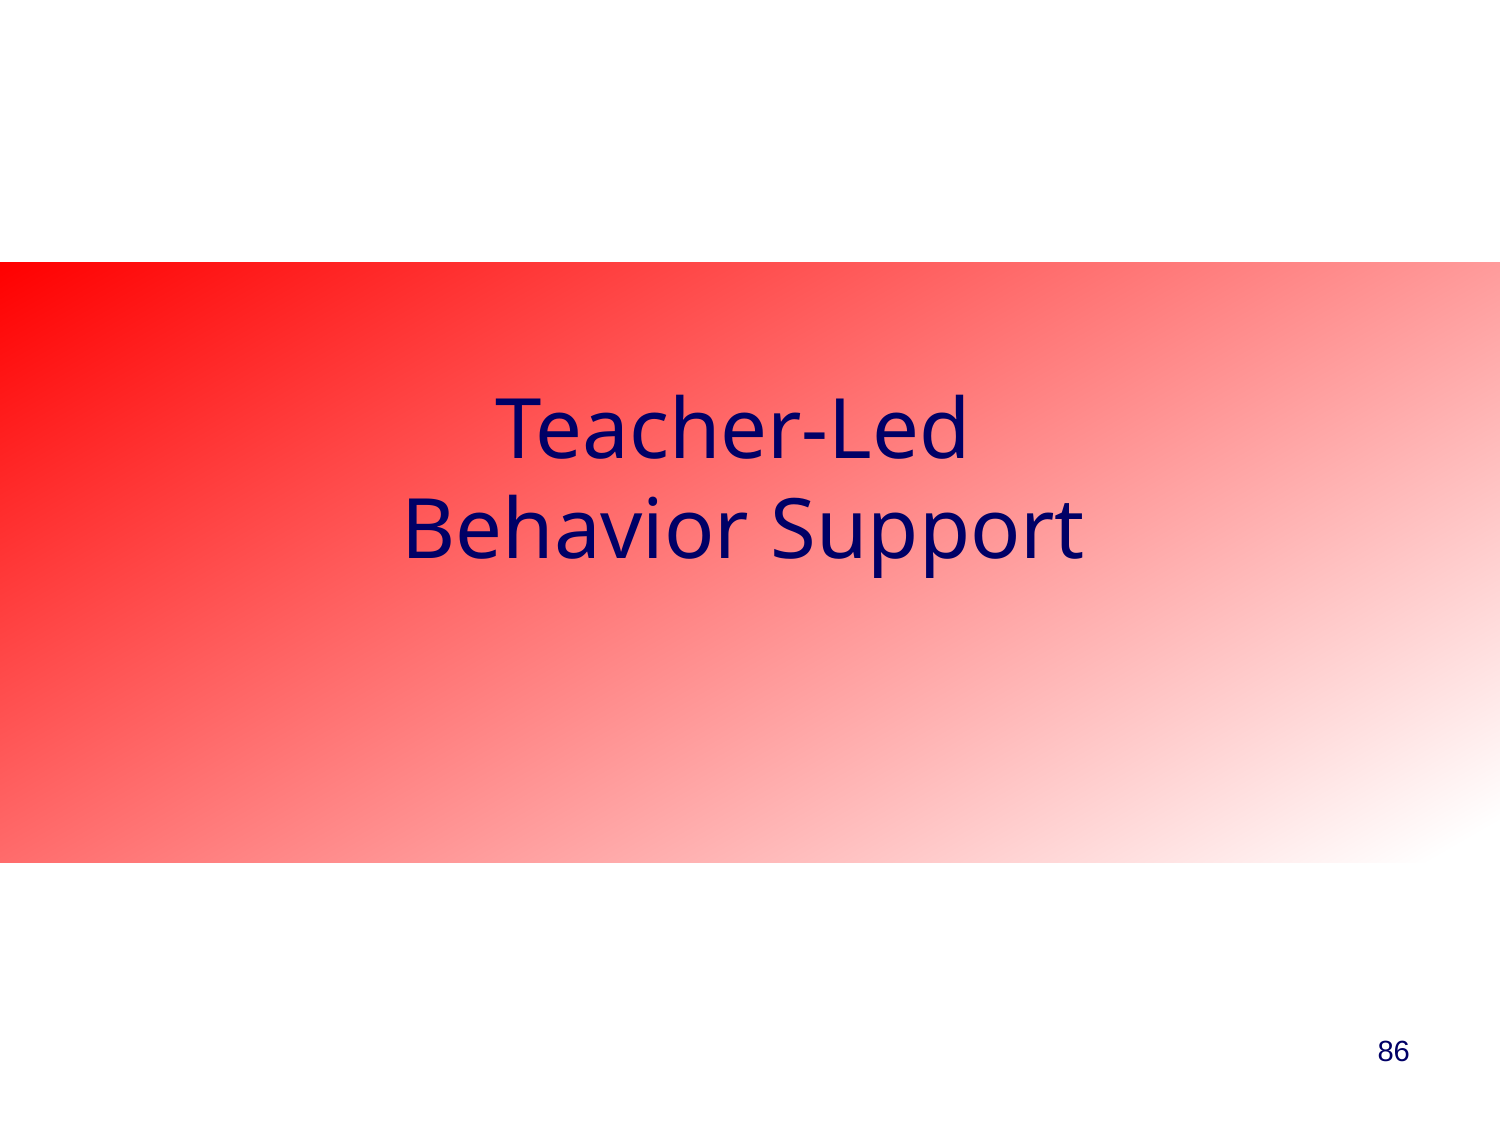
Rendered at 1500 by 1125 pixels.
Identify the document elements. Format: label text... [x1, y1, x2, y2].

title Teacher-Led Behavior Support [212, 349, 1276, 601]
slide_number 86 [1074, 1024, 1426, 1103]
